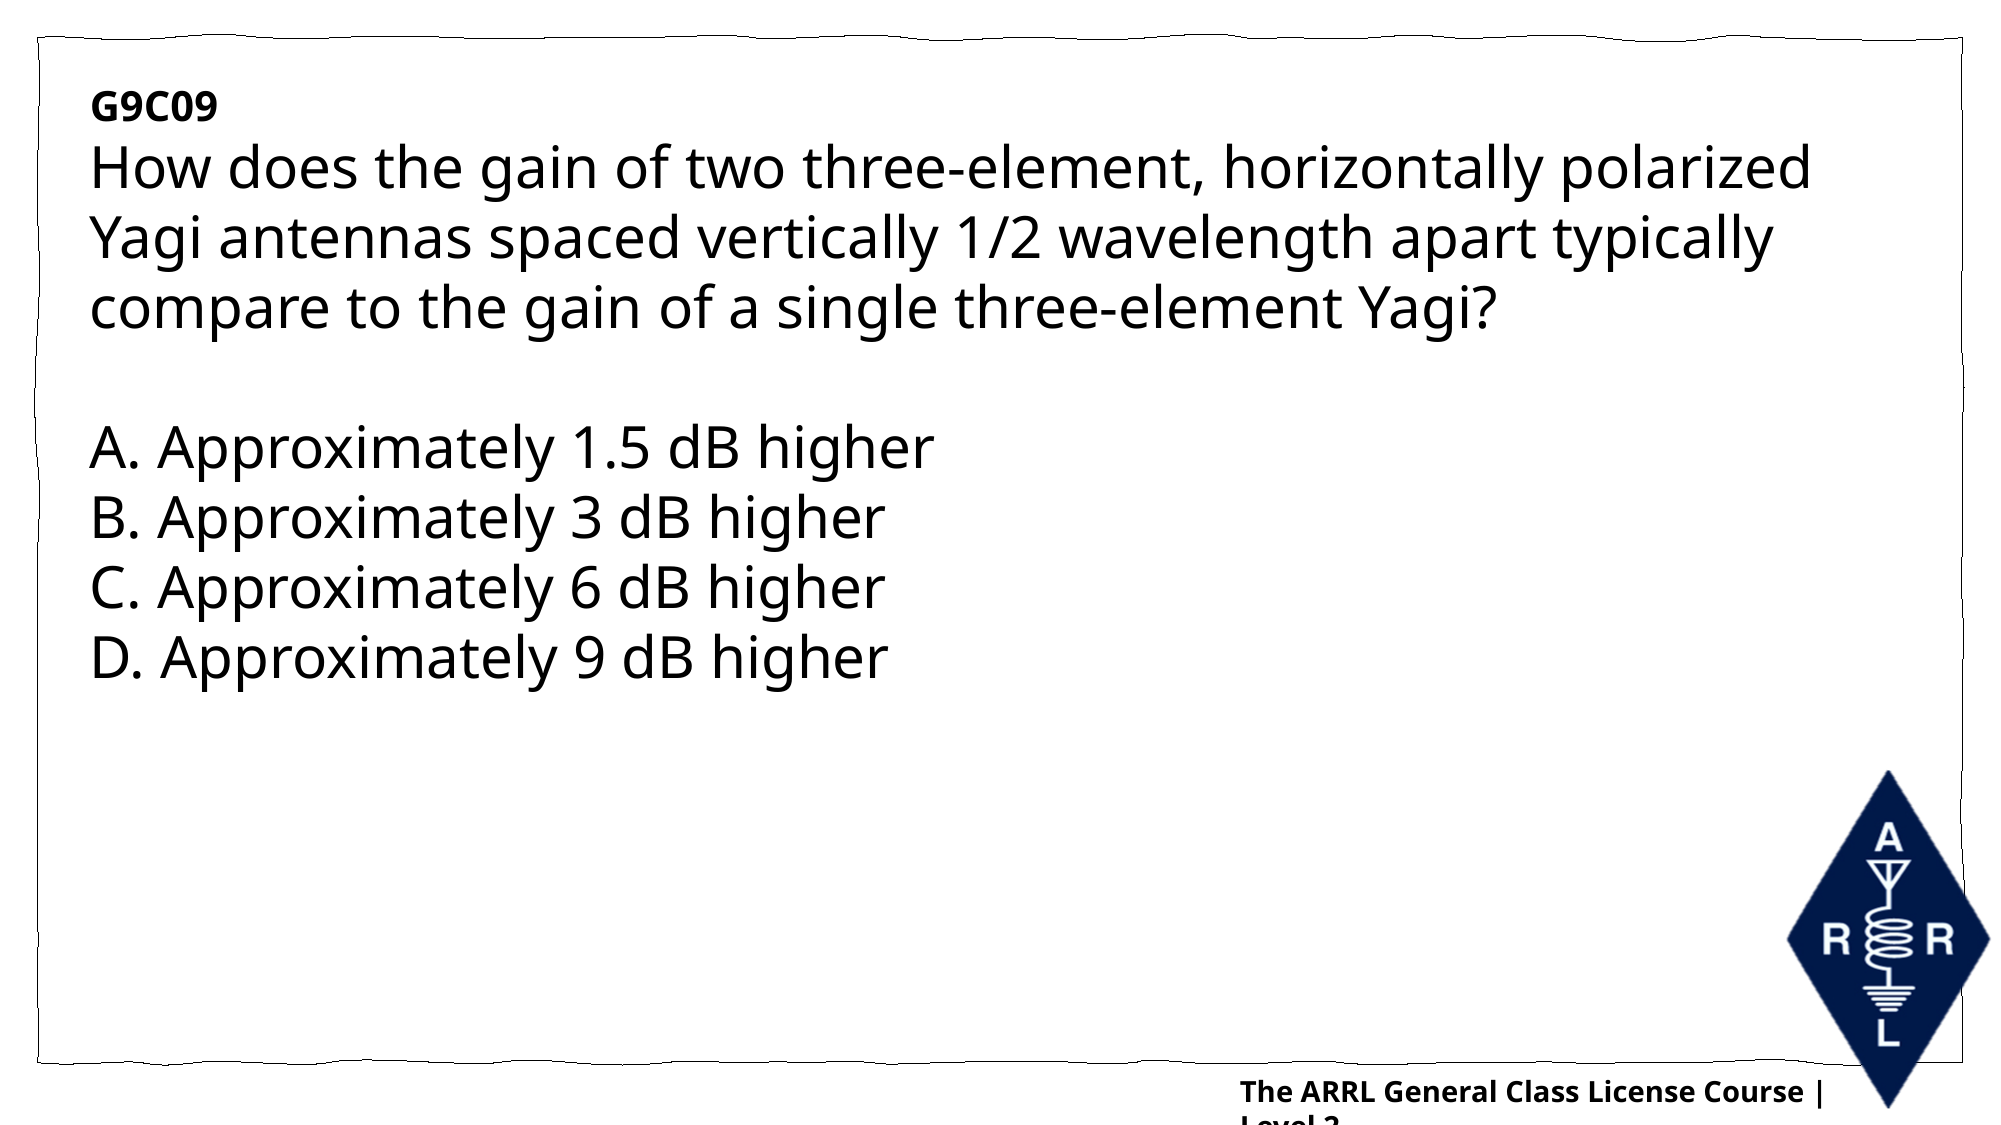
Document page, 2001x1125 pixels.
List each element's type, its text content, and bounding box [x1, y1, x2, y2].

picture [1773, 752, 1999, 1125]
text_box G9C09 How does the gain of two three-element, horizontally polarized Yagi antennas spaced vertically 1/2 wavelength apart typically compare to the gain of a single three-element Yagi? A. Approximately 1.5 dB higher B. Approximately 3 dB higher C. Approximately 6 dB higher D. Approximately 9 dB higher [75, 72, 1850, 698]
